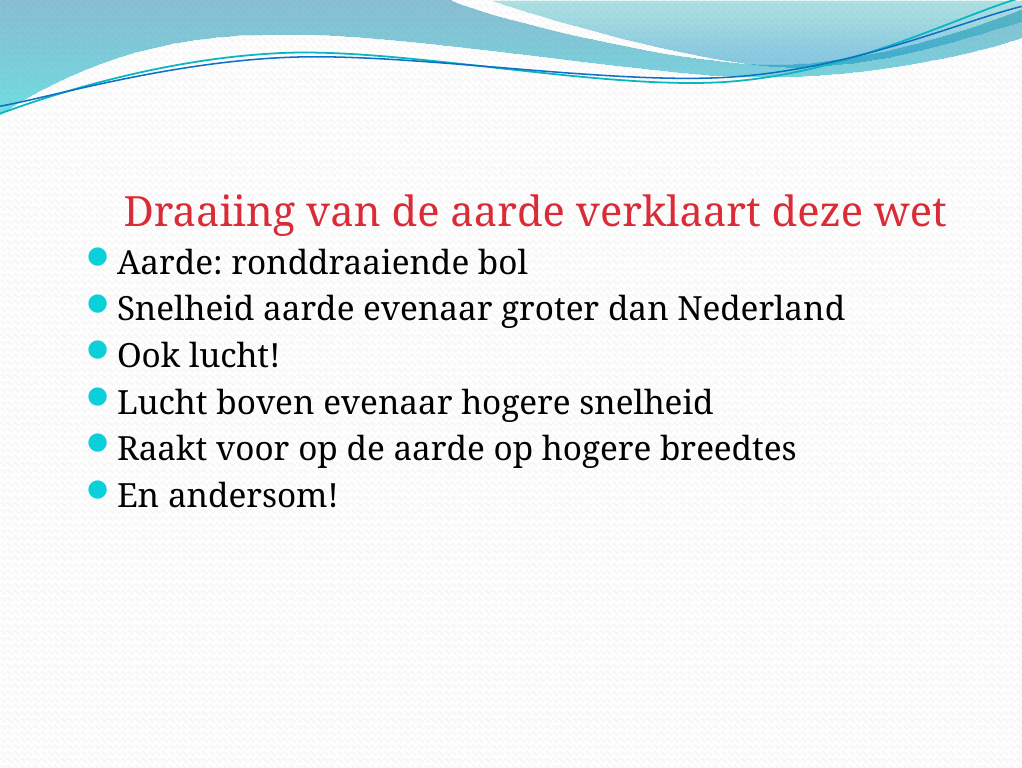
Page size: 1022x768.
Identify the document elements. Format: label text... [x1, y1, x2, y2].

list Draaiing van de aarde verklaart deze wet Aarde: ronddraaiende bol Snelheid aarde evenaar groter dan Nederland Ook lucht! Lucht boven evenaar hogere snelheid Raakt voor op de aarde op hogere breedtes En andersom! [75, 179, 996, 686]
